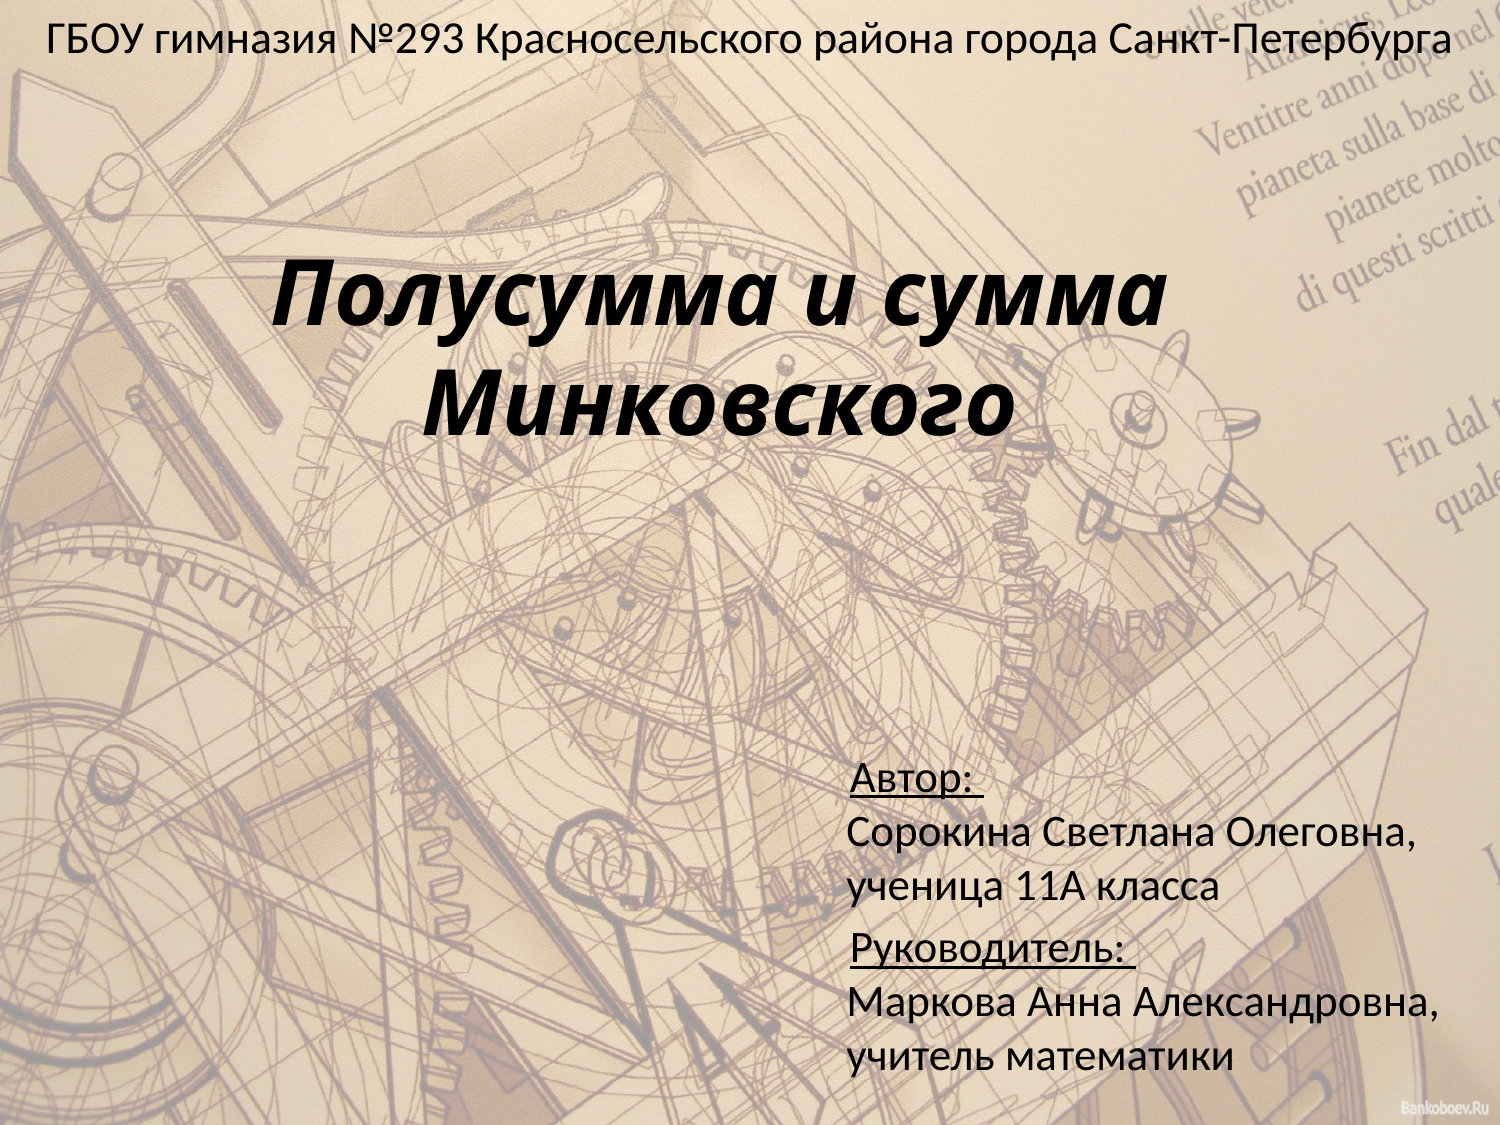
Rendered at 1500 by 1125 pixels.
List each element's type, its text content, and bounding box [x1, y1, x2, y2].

title Полусумма и сумма Минковского [0, 125, 1471, 563]
list Автор: Сорокина Светлана Олеговна, ученица 11А класса Руководитель: Маркова Анна Александровна, учитель математики [773, 739, 1461, 1094]
text_box ГБОУ гимназия №293 Красносельского района города Санкт-Петербурга [0, 0, 1500, 70]
